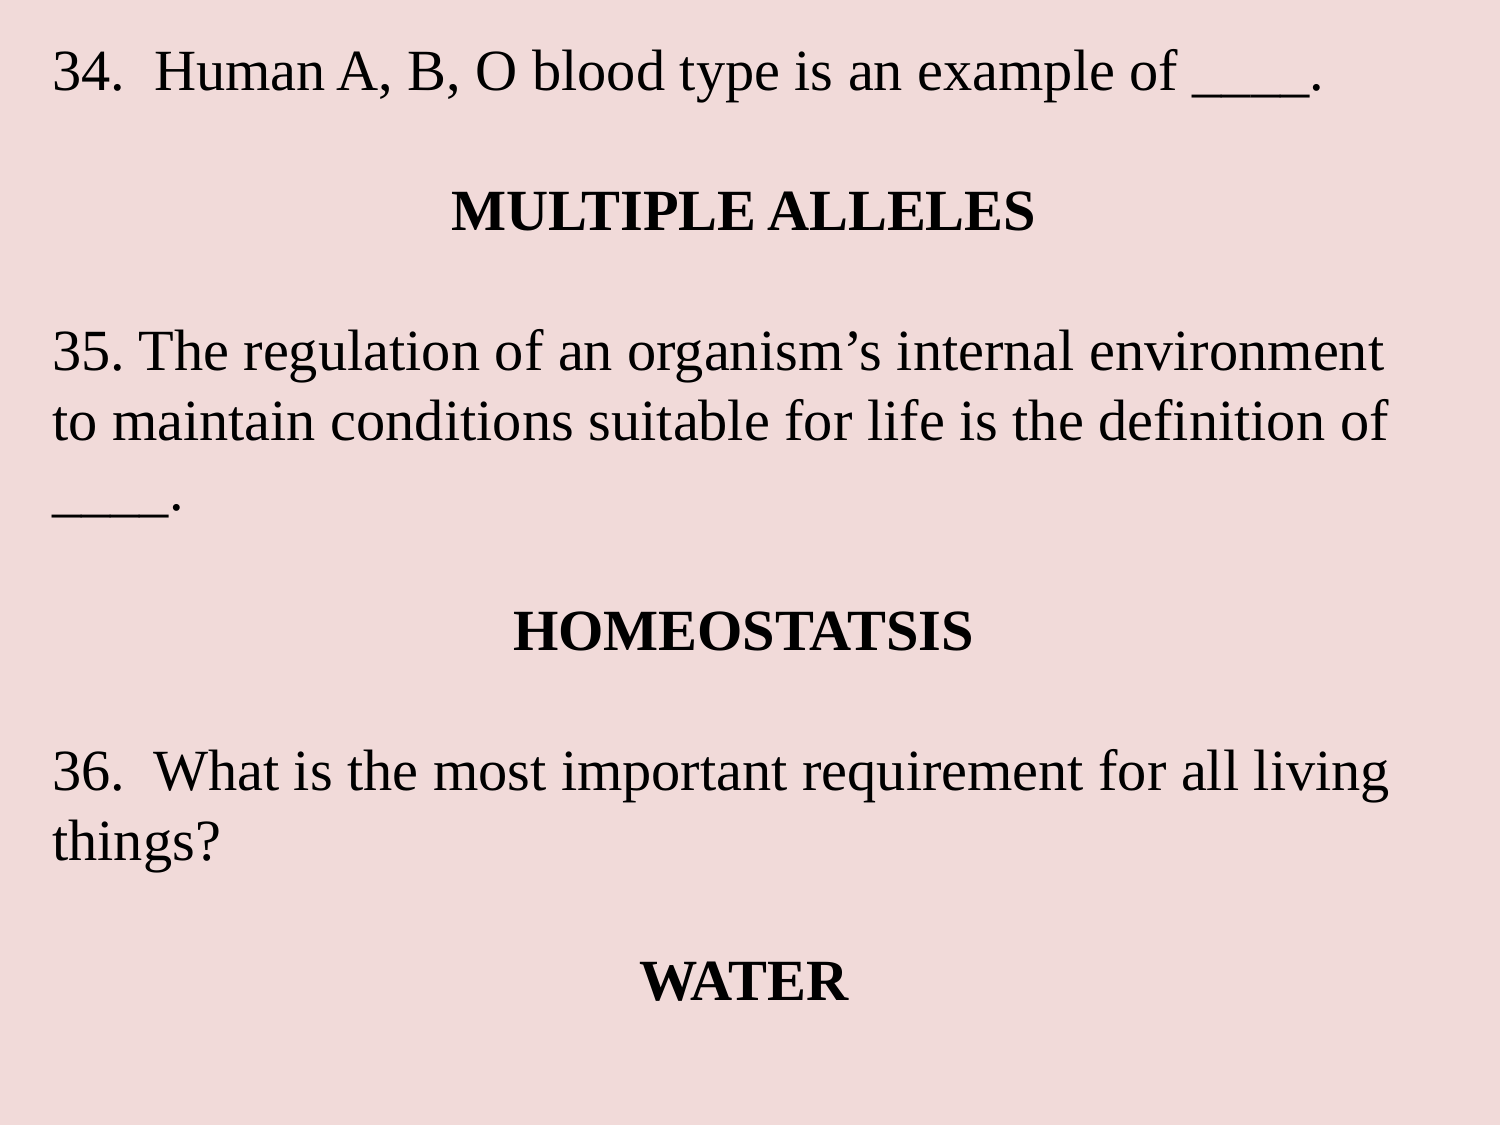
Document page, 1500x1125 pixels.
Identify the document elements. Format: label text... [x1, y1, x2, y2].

text_box 34. Human A, B, O blood type is an example of ____. MULTIPLE ALLELES 35. The regulation of an organism’s internal environment to maintain conditions suitable for life is the definition of ____. HOMEOSTATSIS 36. What is the most important requirement for all living things? WATER [37, 24, 1450, 1020]
